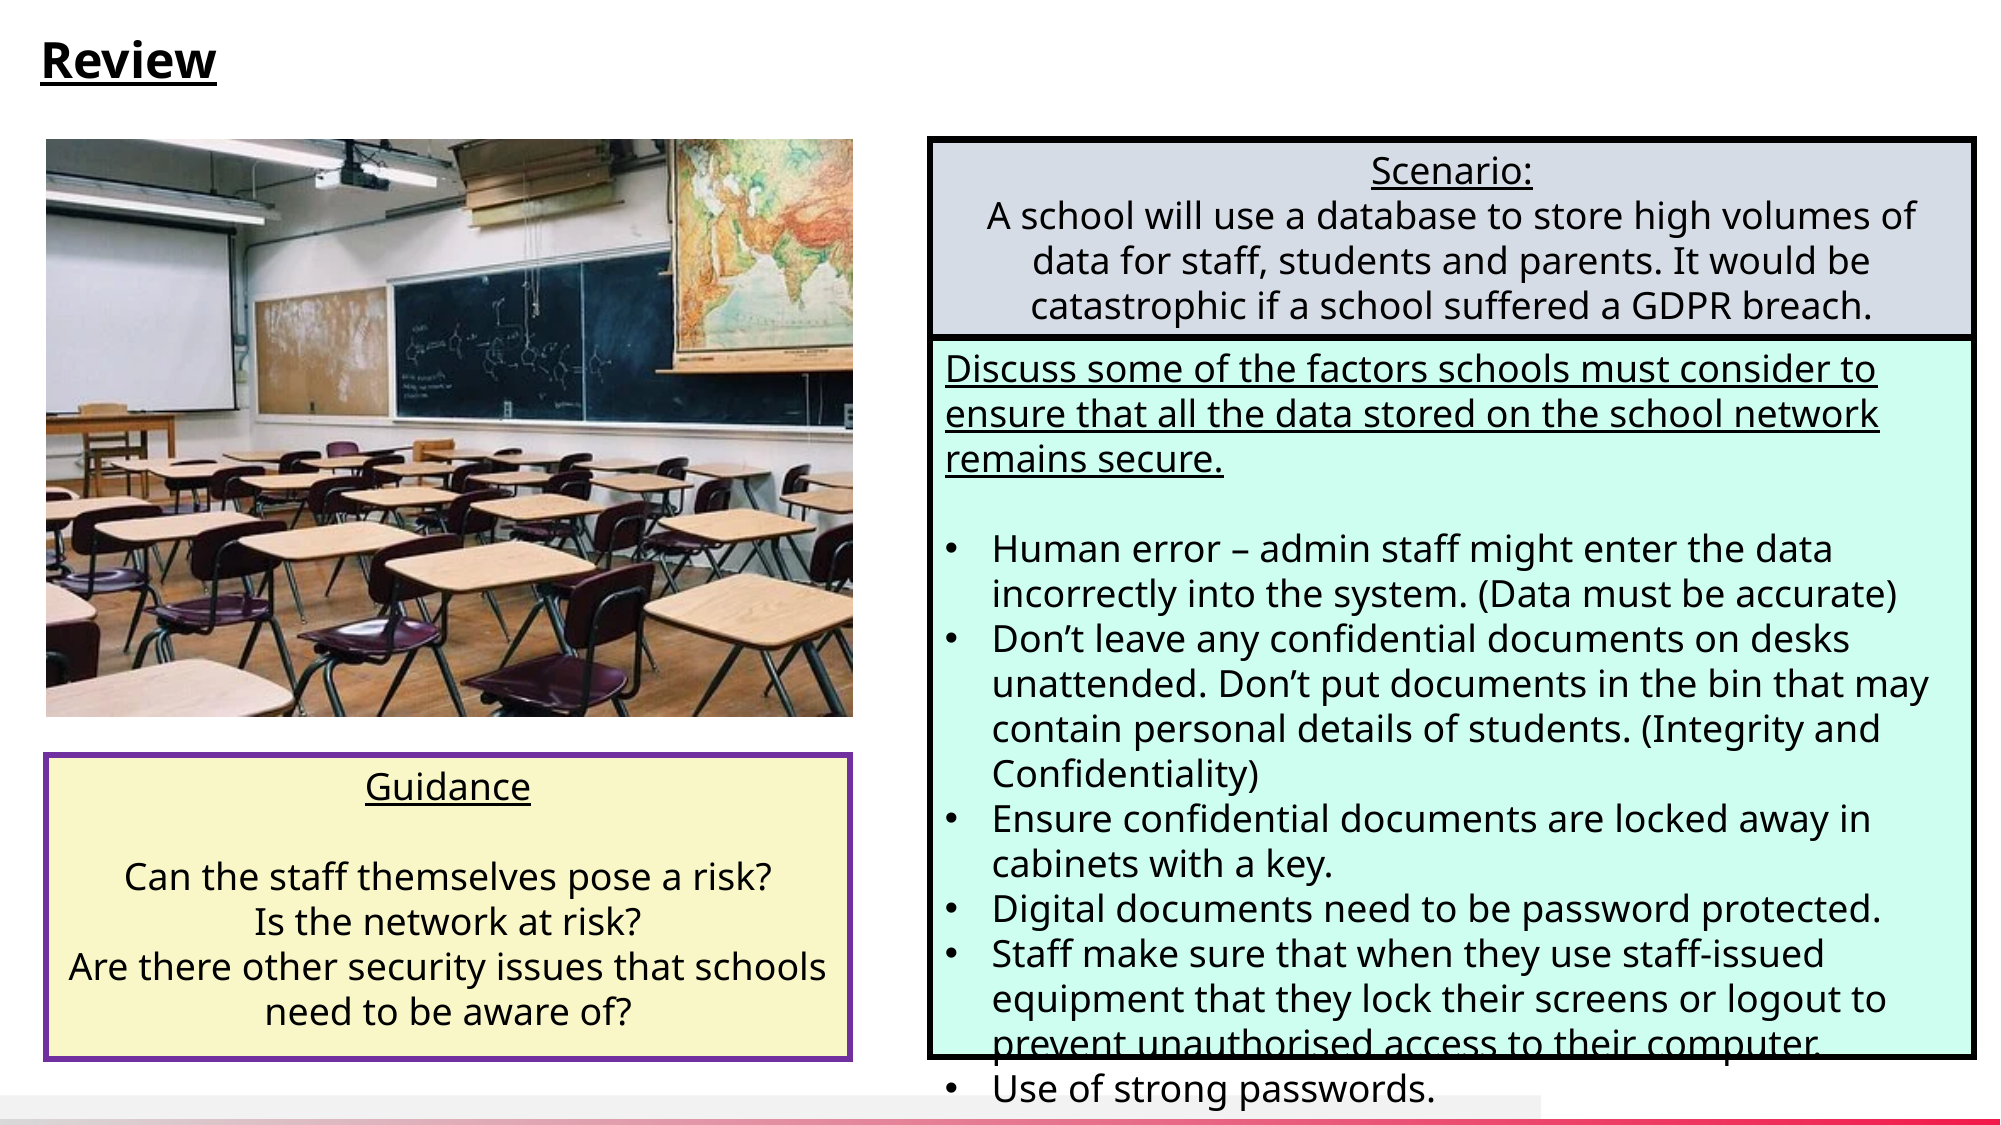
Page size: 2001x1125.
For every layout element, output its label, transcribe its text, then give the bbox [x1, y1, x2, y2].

text_box Guidance Can the staff themselves pose a risk? Is the network at risk? Are there other security issues that schools need to be aware of? [45, 754, 851, 1060]
text_box Discuss some of the factors schools must consider to ensure that all the data stored on the school network remains secure. Human error – admin staff might enter the data incorrectly into the system. (Data must be accurate) Don’t leave any confidential documents on desks unattended. Don’t put documents in the bin that may contain personal details of students. (Integrity and Confidentiality) Ensure confidential documents are locked away in cabinets with a key. Digital documents need to be password protected. Staff make sure that when they use staff-issued equipment that they lock their screens or logout to prevent unauthorised access to their computer. Use of strong passwords. [929, 336, 1975, 1058]
picture [46, 139, 853, 717]
text_box Scenario: A school will use a database to store high volumes of data for staff, students and parents. It would be catastrophic if a school suffered a GDPR breach. [929, 138, 1975, 336]
text_box Review [25, 21, 1100, 156]
